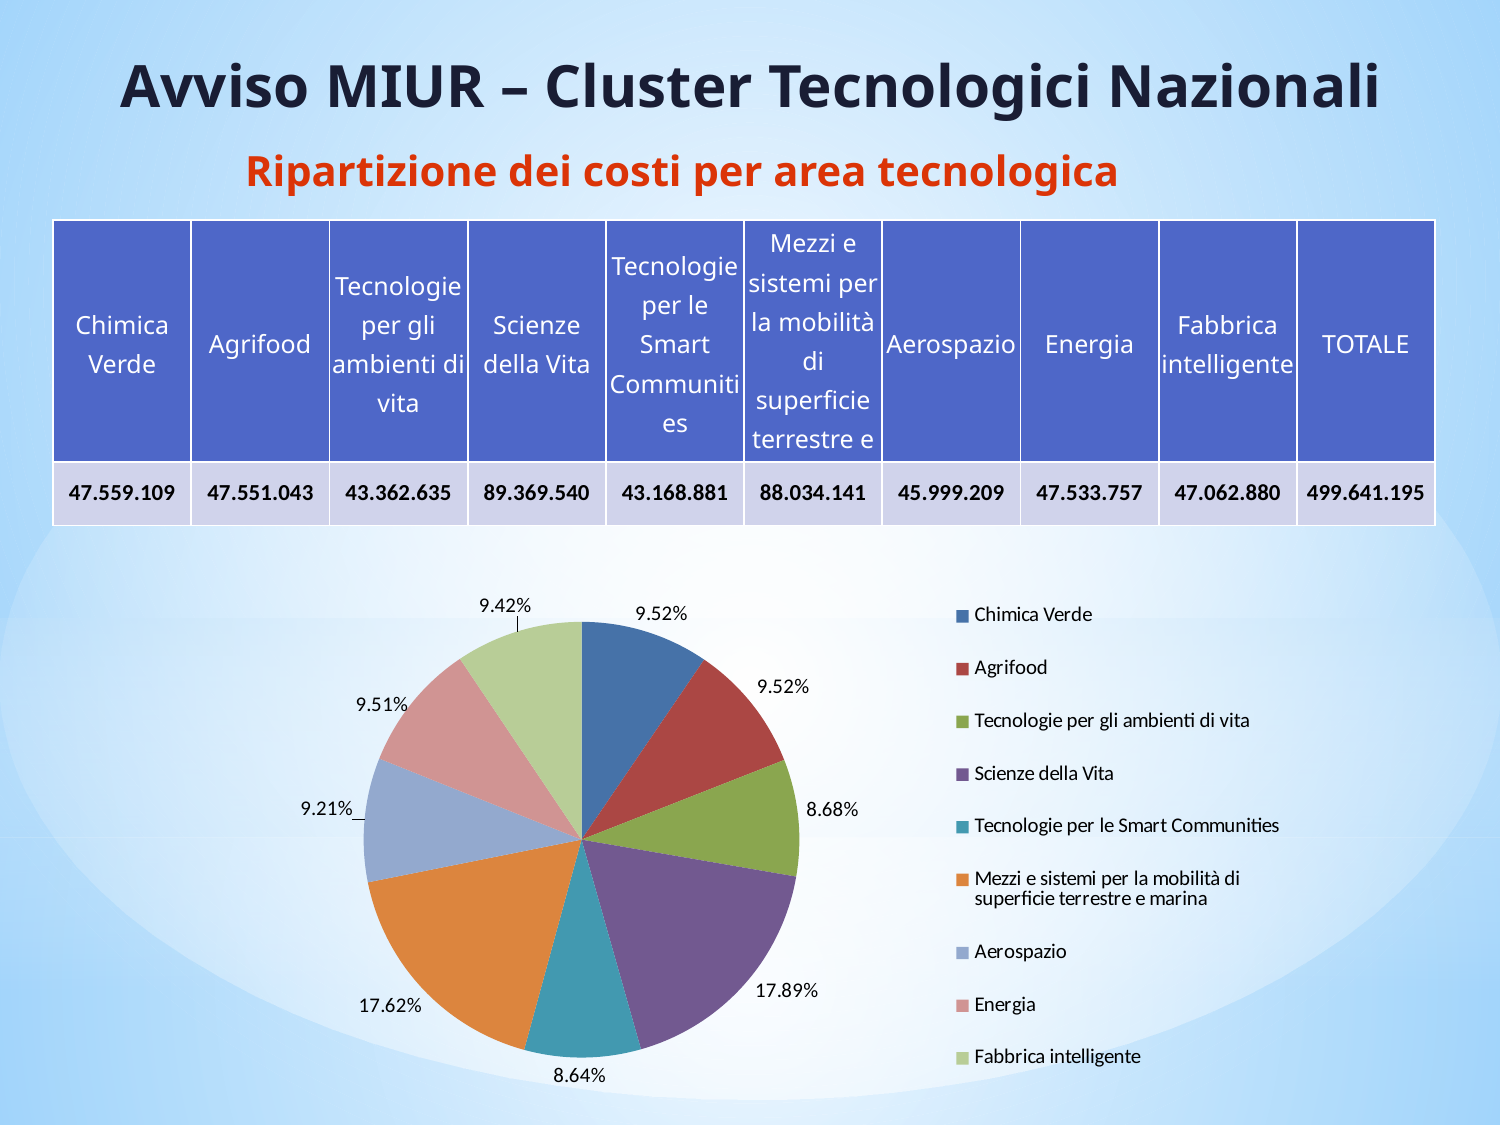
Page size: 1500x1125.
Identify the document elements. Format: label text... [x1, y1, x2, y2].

table_header Tecnologie per le Smart Communities [607, 252, 743, 461]
table_header Agrifood [192, 221, 329, 461]
table_cell 499.641.195 [1298, 463, 1434, 525]
table_header Scienze della Vita [469, 252, 605, 461]
table_cell 47.559.109 [54, 463, 190, 525]
table_header Aerospazio [883, 252, 1020, 461]
table_cell 47.062.880 [1160, 463, 1296, 525]
table_header Tecnologie per gli ambienti di vita [330, 252, 467, 461]
text_box Ripartizione dei costi per area tecnologica [230, 138, 1306, 252]
table_cell 43.168.881 [607, 463, 743, 525]
table_cell 45.999.209 [883, 463, 1020, 525]
table_cell 88.034.141 [745, 463, 881, 525]
table_cell 47.551.043 [192, 463, 329, 525]
table_header Fabbrica intelligente [1160, 252, 1296, 461]
table_header Mezzi e sistemi per la mobilità di superficie terrestre e marina [745, 252, 881, 461]
table_cell 43.362.635 [330, 463, 467, 525]
table_header TOTALE [1298, 221, 1434, 461]
chart [229, 538, 1307, 1112]
table_cell 47.533.757 [1021, 463, 1158, 525]
table_header Energia [1021, 252, 1158, 461]
text_box Avviso MIUR – Cluster Tecnologici Nazionali [76, 31, 1427, 138]
table_header Chimica Verde [54, 221, 190, 461]
table_cell 89.369.540 [469, 463, 605, 525]
